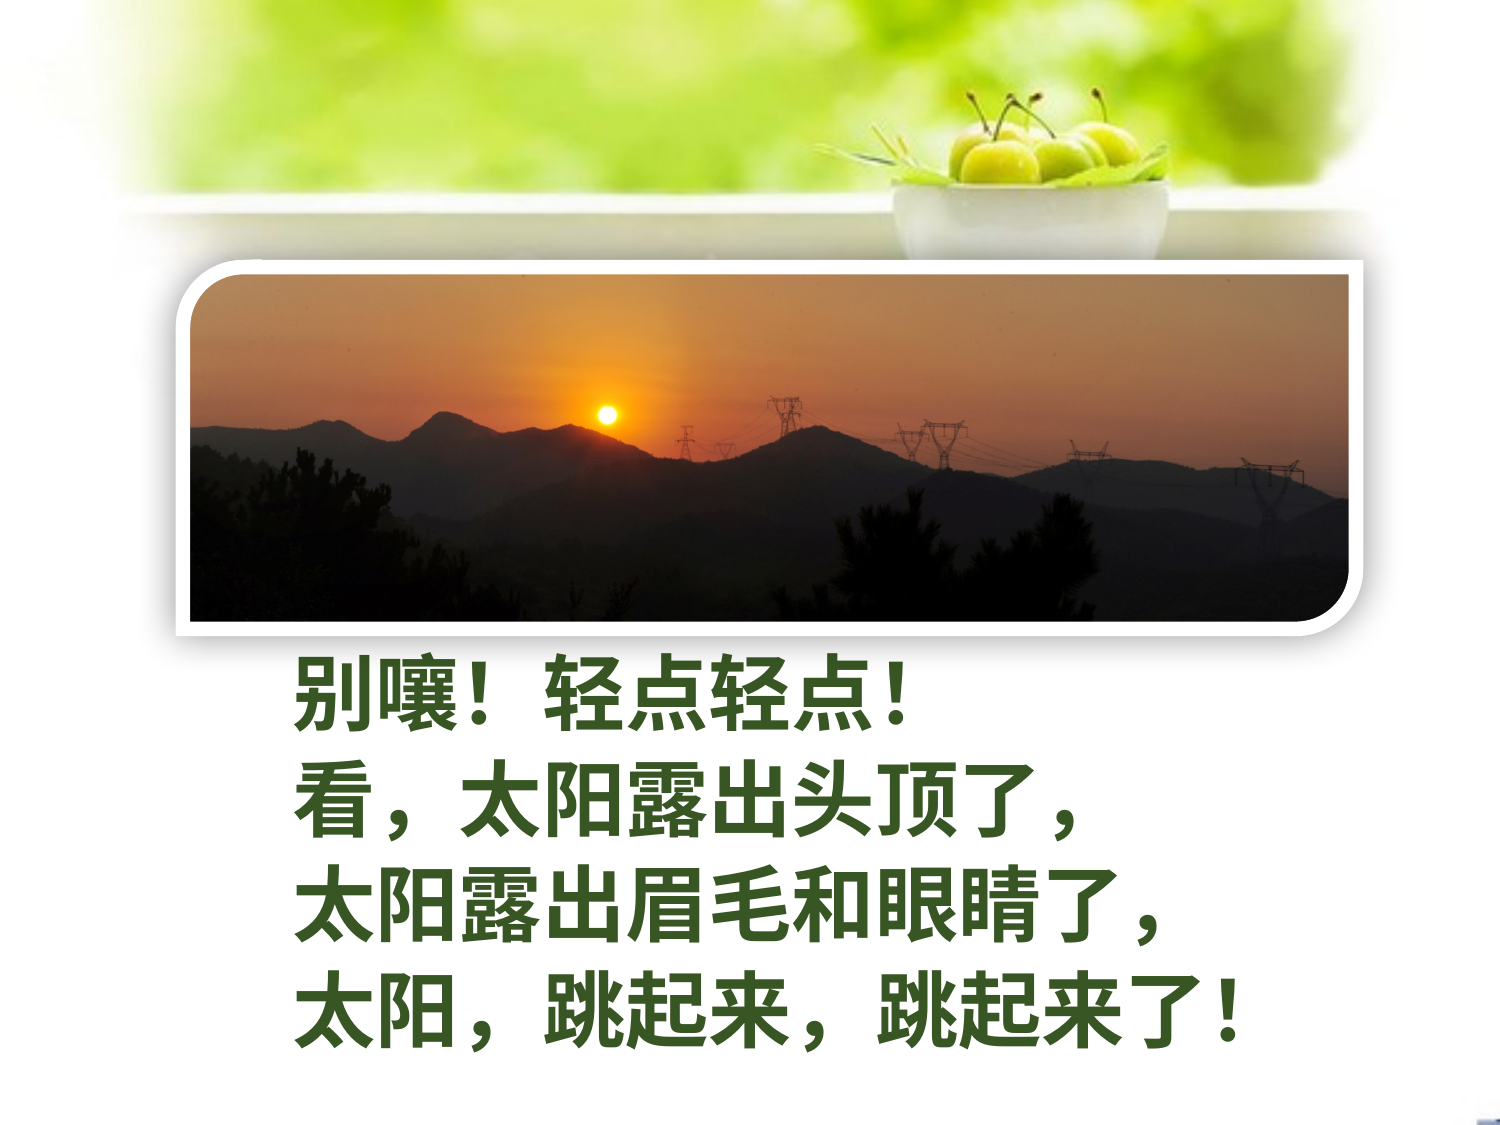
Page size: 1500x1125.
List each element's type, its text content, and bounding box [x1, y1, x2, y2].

picture [0, 0, 1500, 1125]
list 别嚷！轻点轻点！ 看，太阳露出头顶了， 太阳露出眉毛和眼睛了， 太阳，跳起来，跳起来了！ [277, 661, 1306, 1071]
